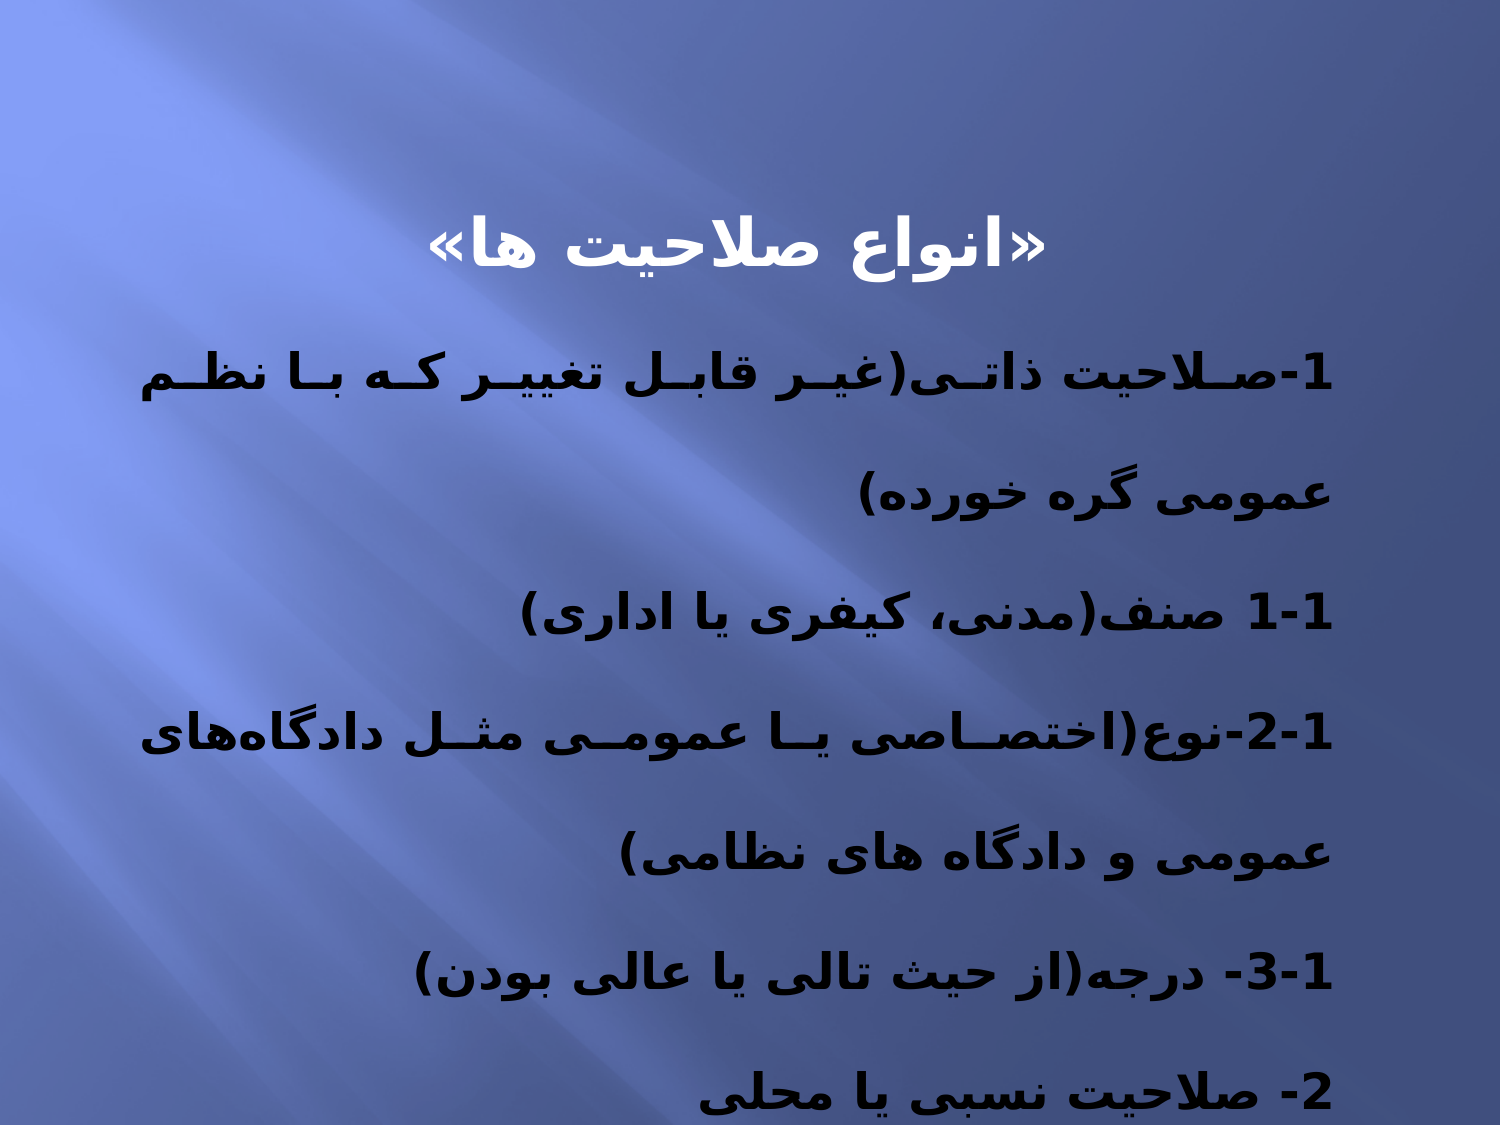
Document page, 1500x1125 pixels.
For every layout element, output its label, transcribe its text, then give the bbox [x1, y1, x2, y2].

text_box «انواع صلاحیت ها» 1-صلاحیت ذاتی(غیر قابل تغییر که با نظم عمومی گره خورده) 1-1 صنف(مدنی، کیفری یا اداری) 2-1-نوع(اختصاصی يا عمومی مثل دادگاه‌های عمومی و دادگاه های نظامی) 3-1- درجه(از حيث تالی يا عالی بودن) 2- صلاحیت نسبی یا محلی [125, 112, 1350, 1125]
